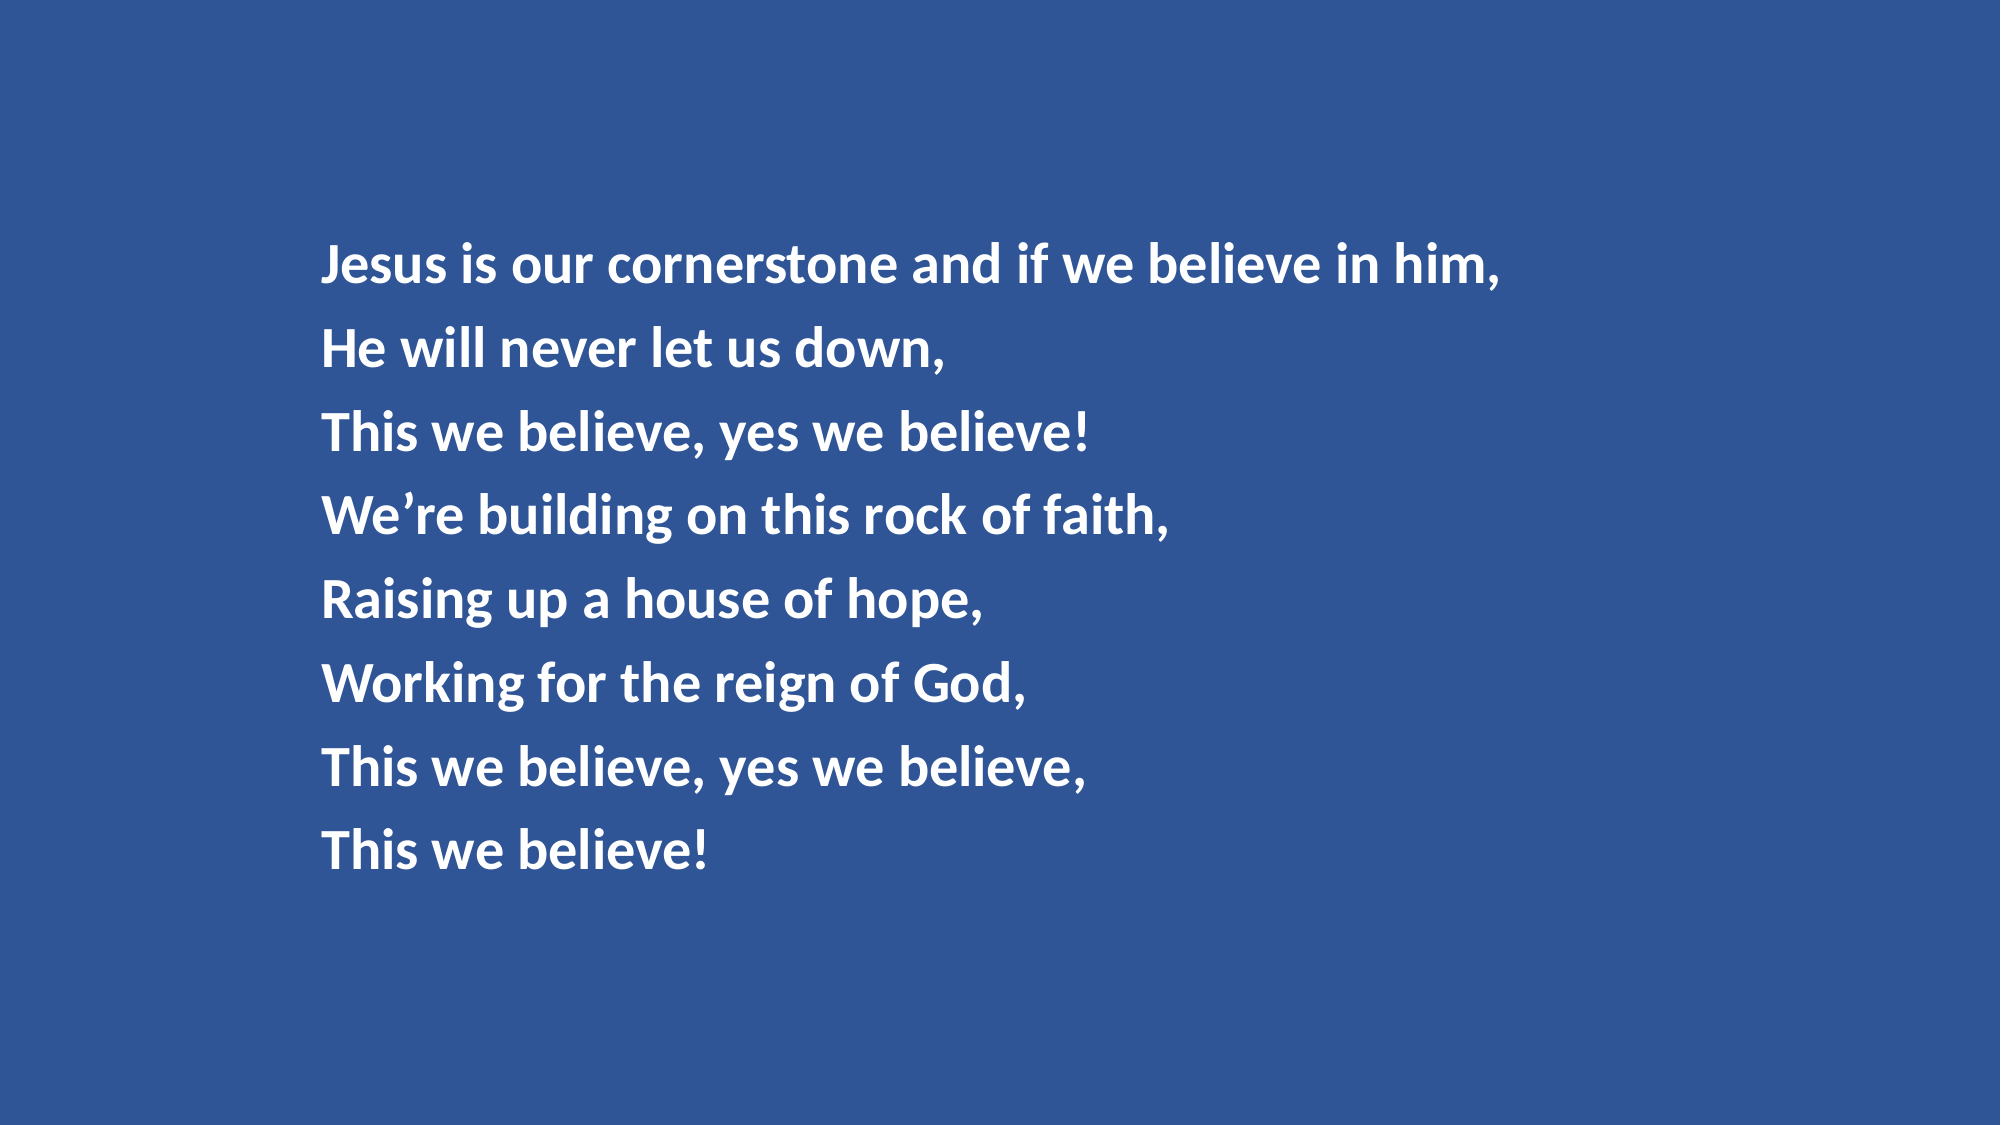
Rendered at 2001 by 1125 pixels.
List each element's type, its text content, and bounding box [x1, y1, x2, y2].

list Jesus is our cornerstone and if we believe in him, He will never let us down, This we believe, yes we believe! We’re building on this rock of faith, Raising up a house of hope, Working for the reign of God, This we believe, yes we believe, This we believe! [306, 226, 1694, 899]
